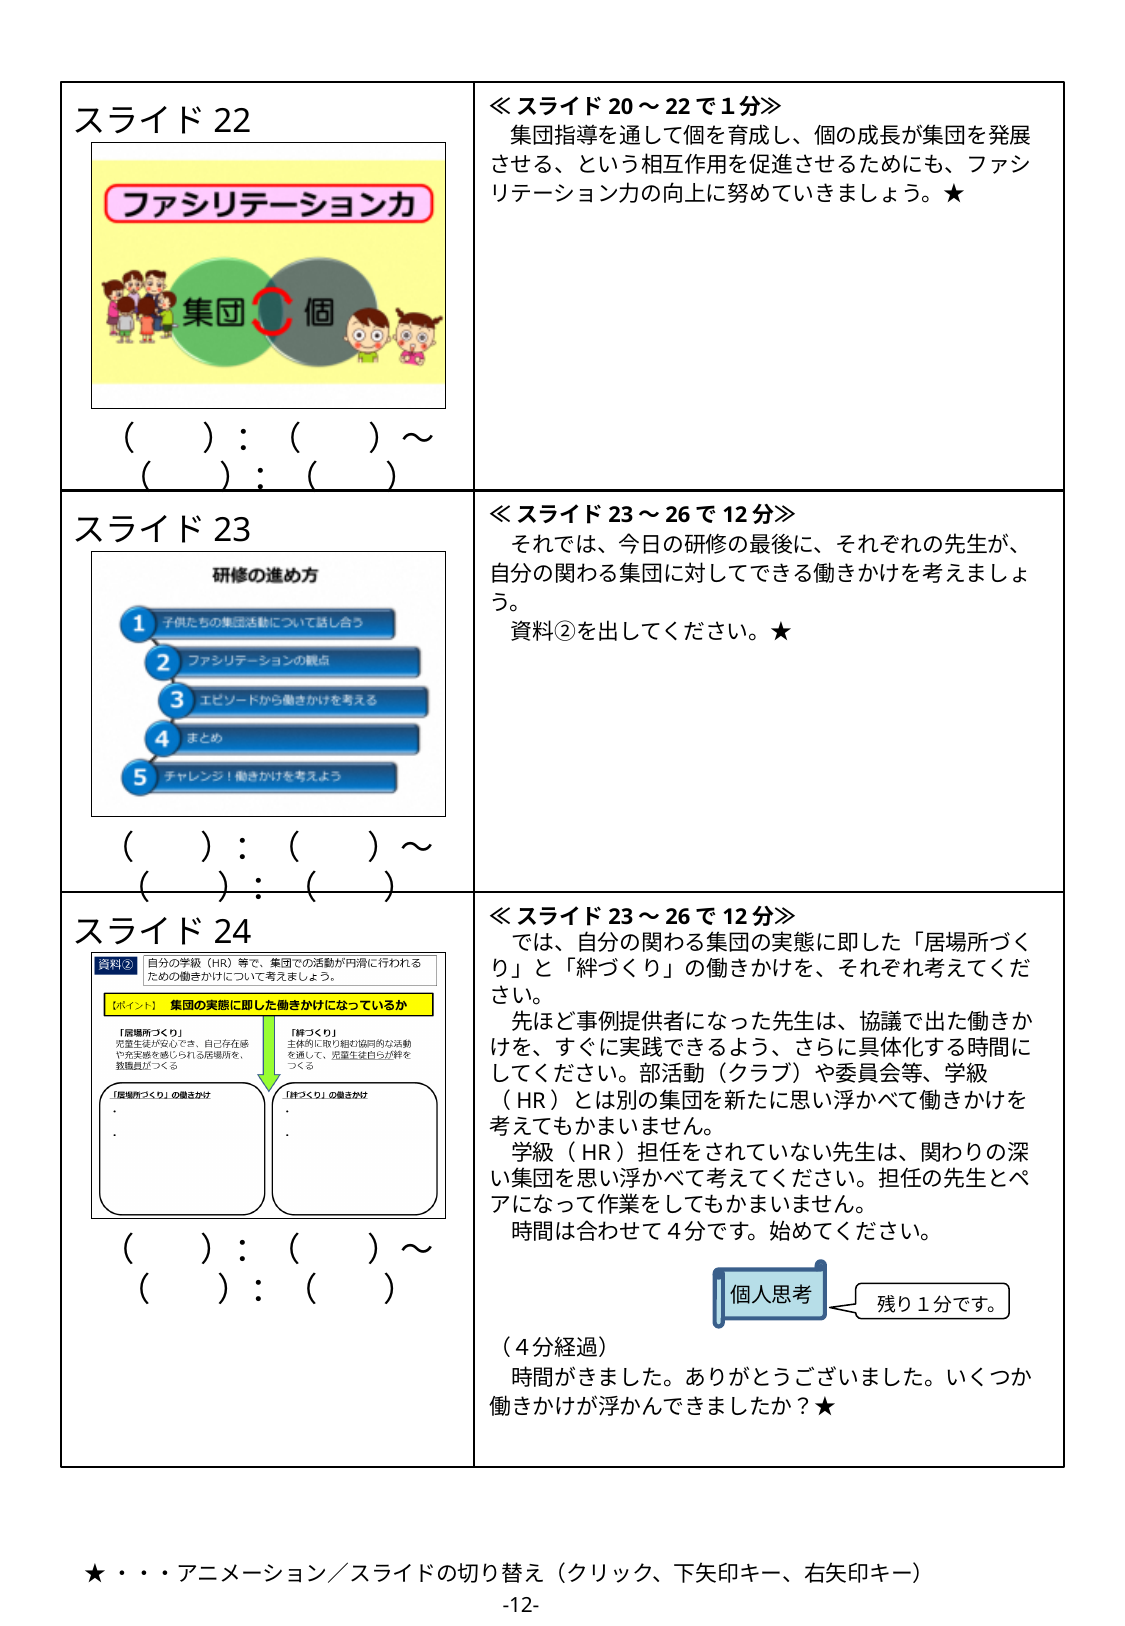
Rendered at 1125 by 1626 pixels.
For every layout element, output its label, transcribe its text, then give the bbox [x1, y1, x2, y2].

picture [90, 952, 446, 1219]
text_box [60, 497, 1065, 891]
picture [90, 550, 446, 818]
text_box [60, 891, 1065, 1468]
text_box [60, 81, 1065, 491]
picture [90, 141, 446, 409]
text_box -12- [487, 1584, 633, 1625]
text_box ★・・・アニメーション／スライドの切り替え（クリック、下矢印キー、右矢印キー） [69, 1552, 950, 1594]
